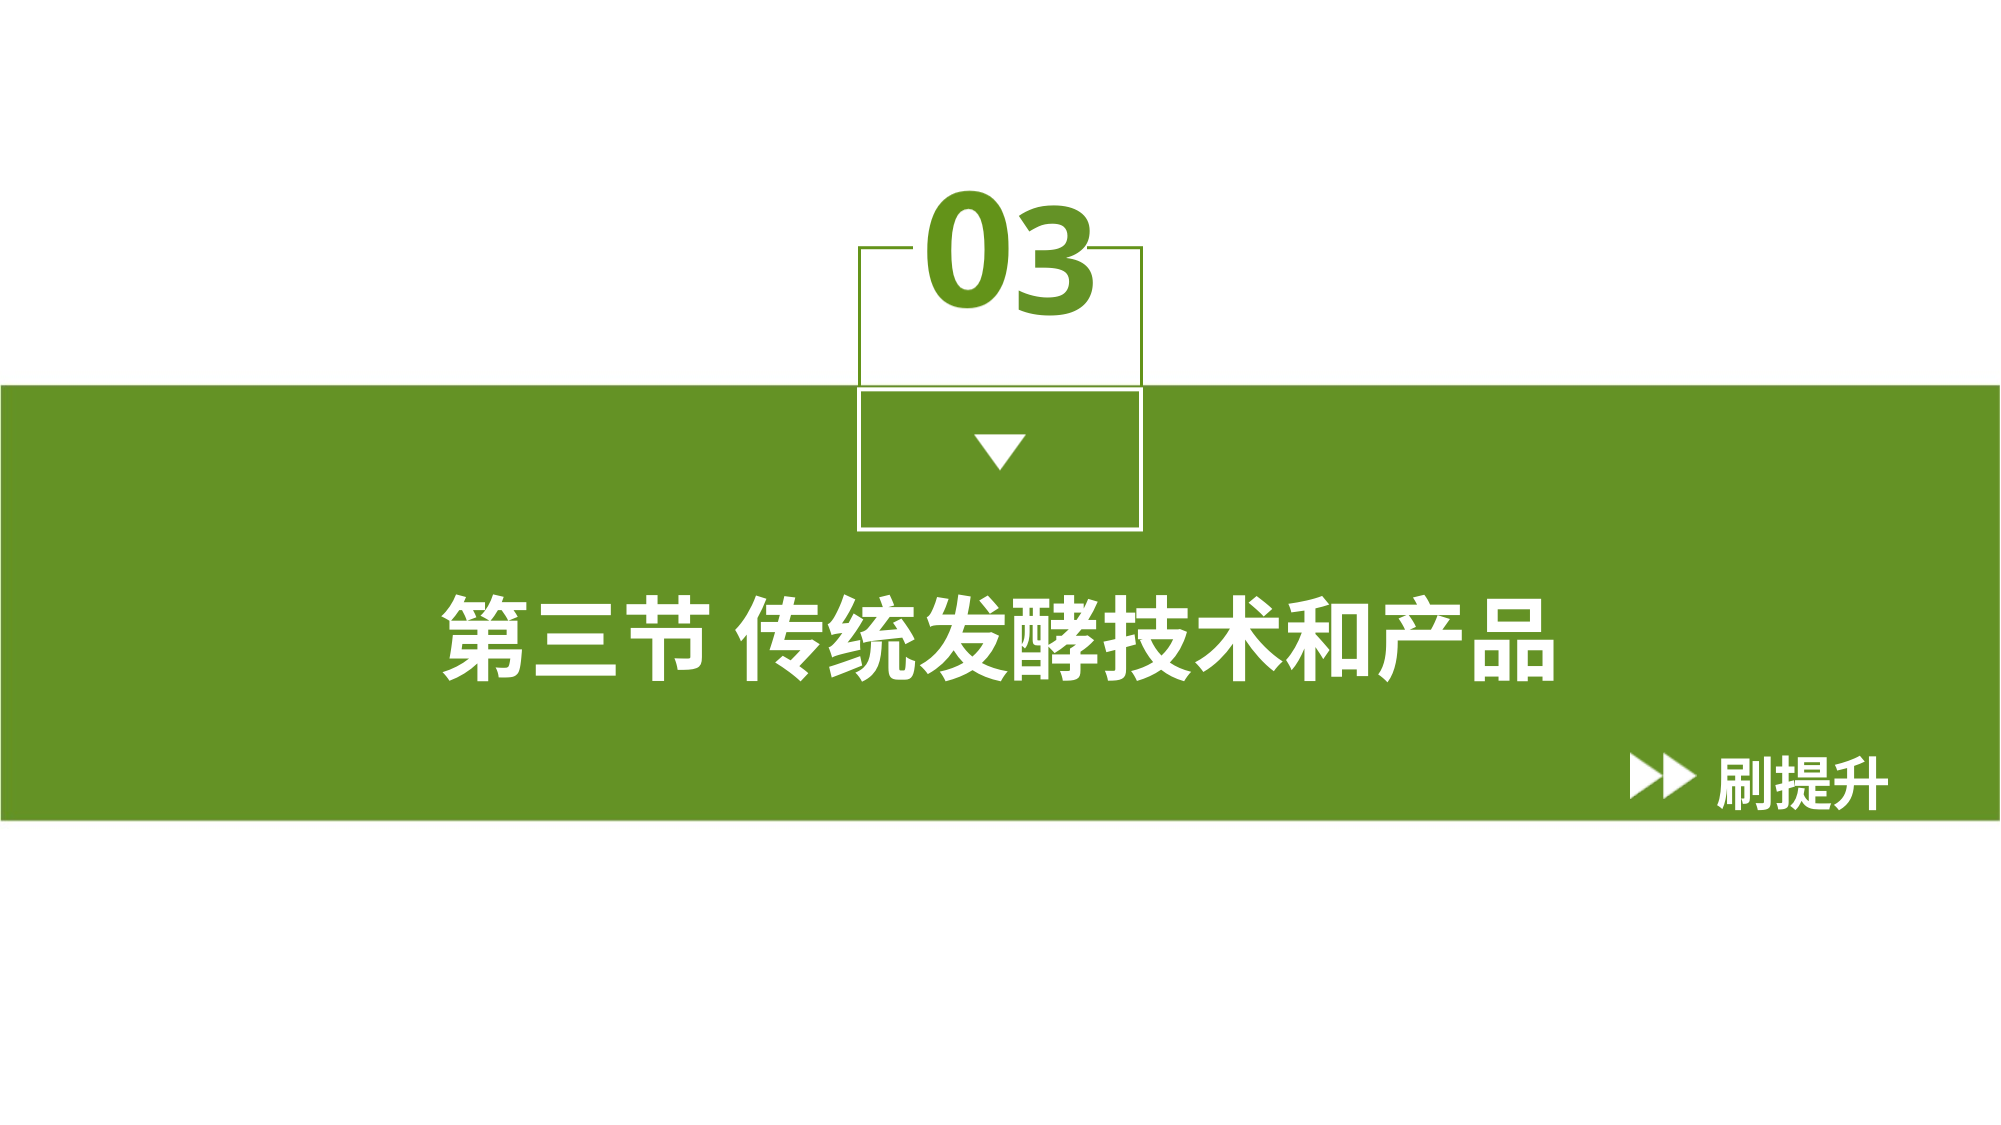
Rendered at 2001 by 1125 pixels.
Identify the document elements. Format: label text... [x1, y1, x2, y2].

text_box 第三节 传统发酵技术和产品 [0, 572, 2000, 699]
picture [0, 699, 2000, 1125]
text_box 3 [1013, 156, 1173, 353]
text_box 刷提升 [1715, 718, 1997, 812]
picture [0, 0, 2000, 572]
